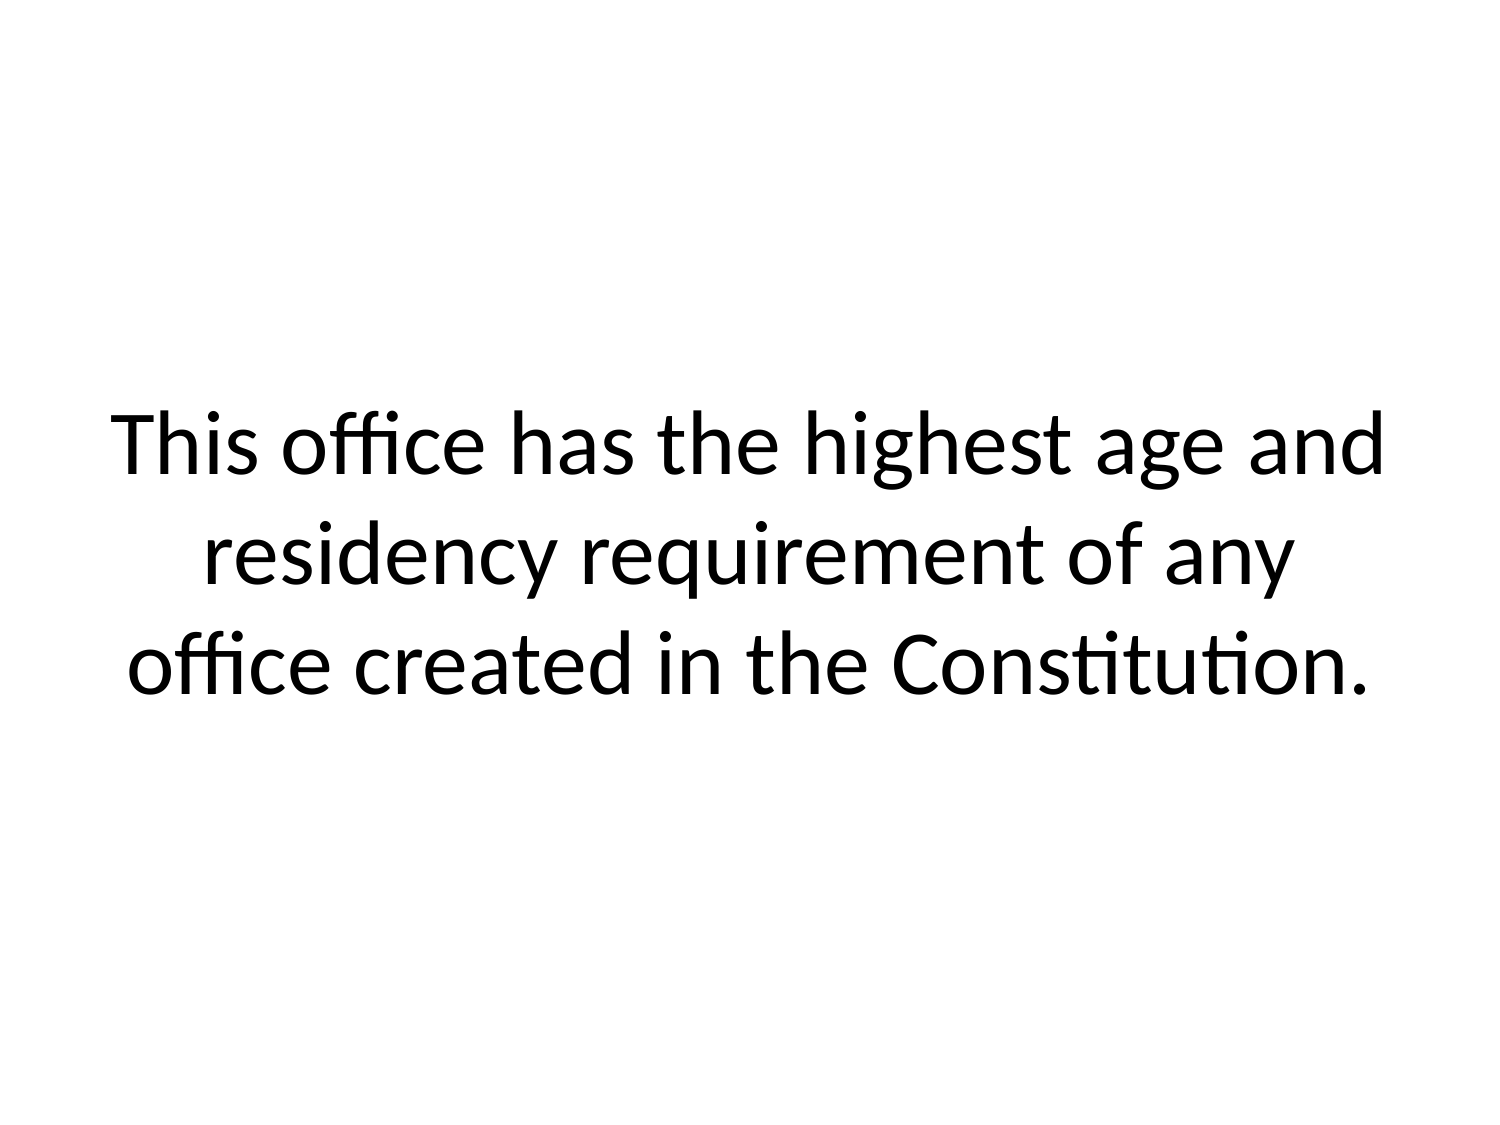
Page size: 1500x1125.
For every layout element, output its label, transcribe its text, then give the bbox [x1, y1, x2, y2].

title This office has the highest age and residency requirement of any office created in the Constitution. [74, 44, 1426, 1051]
